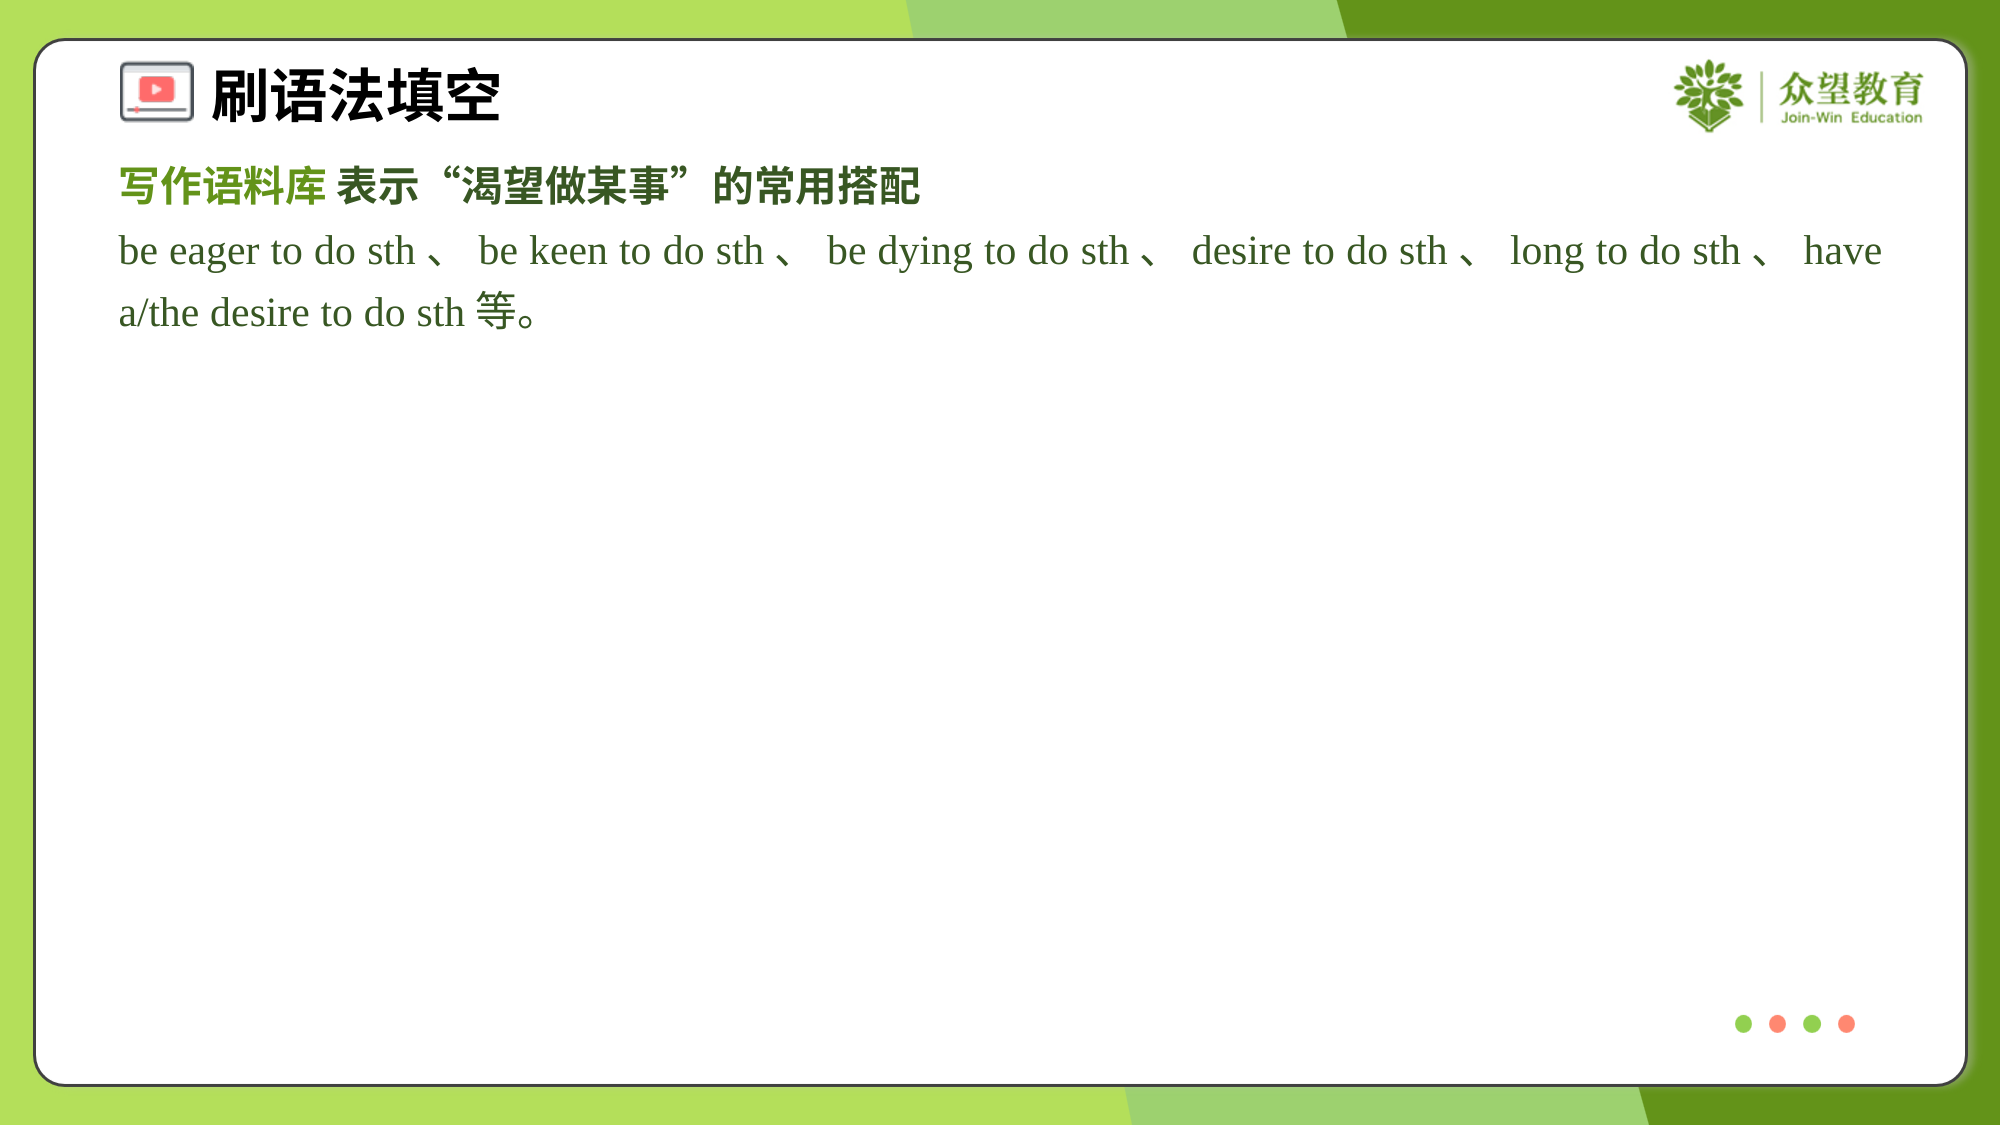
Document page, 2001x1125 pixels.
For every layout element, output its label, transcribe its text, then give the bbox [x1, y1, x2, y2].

picture [0, 0, 2000, 1125]
text_box 写作语料库 表示“渴望做某事”的常用搭配 be eager to do sth、be keen to do sth、be dying to do sth、desire to do sth、long to do sth、have a/the desire to do sth等。 [118, 147, 1883, 330]
